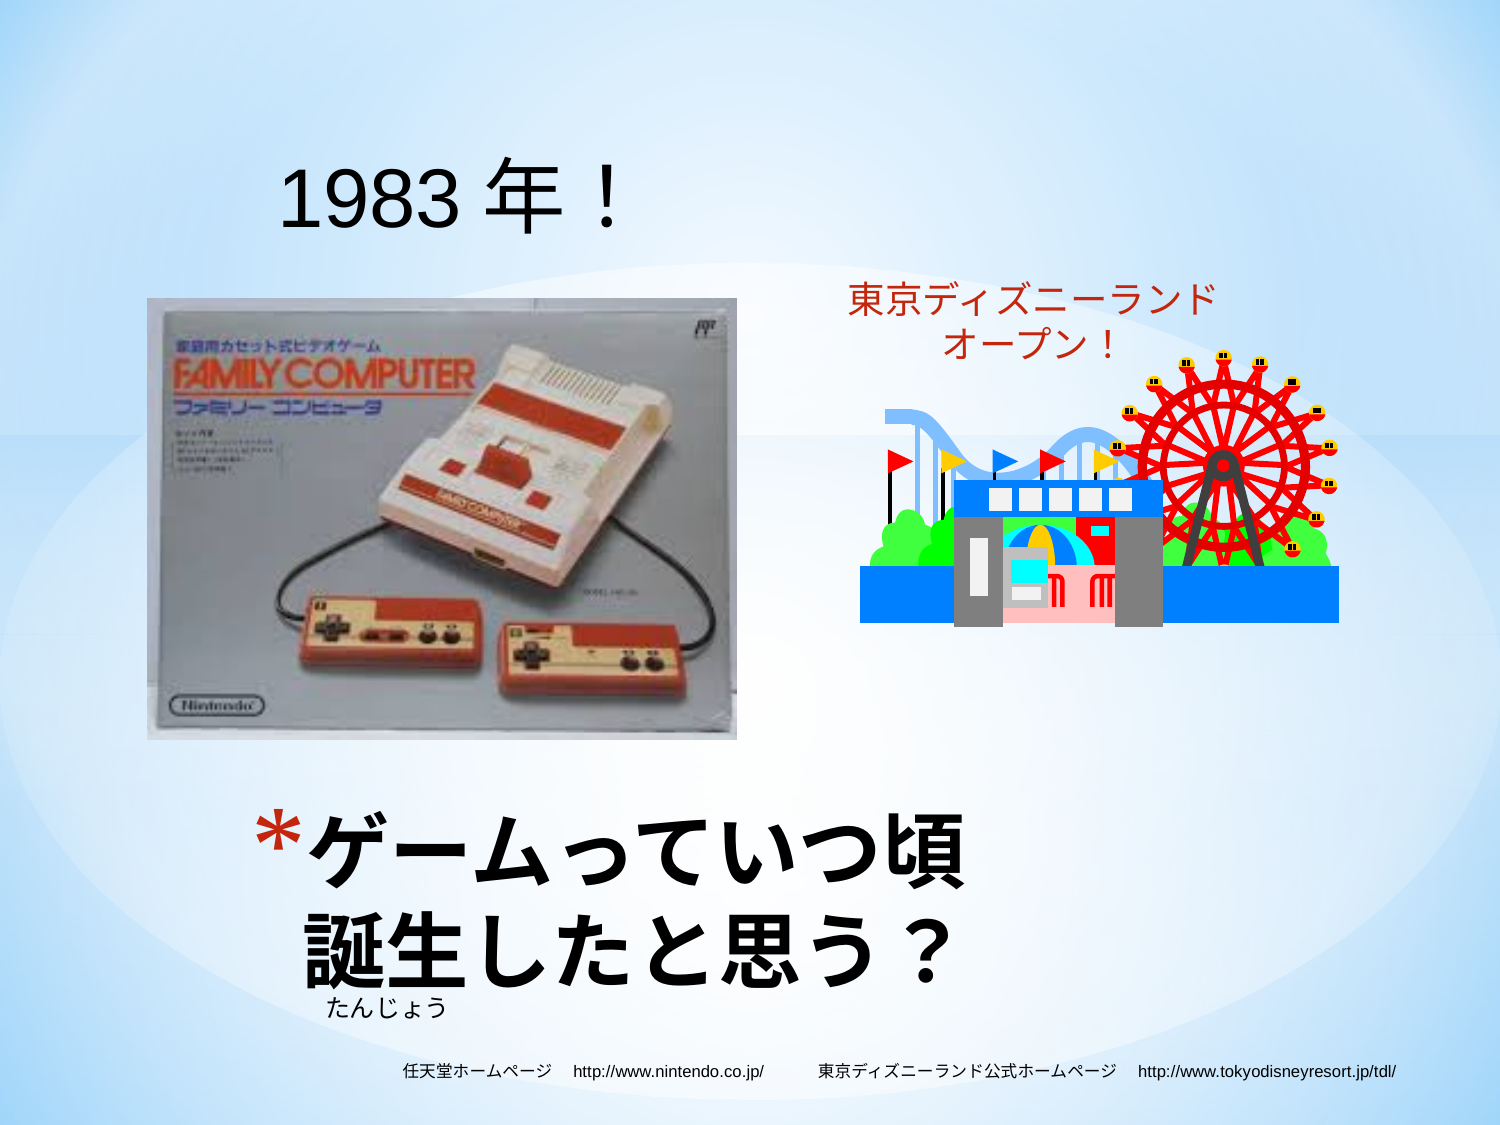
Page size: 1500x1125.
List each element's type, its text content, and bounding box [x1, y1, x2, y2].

text_box 東京ディズニーランド オープン！ [833, 268, 1236, 374]
picture [859, 349, 1340, 628]
title ゲームっていつ頃 誕生したと思う？ [135, 794, 1084, 1007]
text_box たんじょう [310, 984, 465, 1030]
text_box 任天堂ホームページ http://www.nintendo.co.jp/ [387, 1053, 803, 1088]
text_box 東京ディズニーランド公式ホームページ http://www.tokyodisneyresort.jp/tdl/ [803, 1053, 1500, 1088]
text_box 1983年！ [262, 137, 664, 252]
picture [147, 298, 737, 740]
